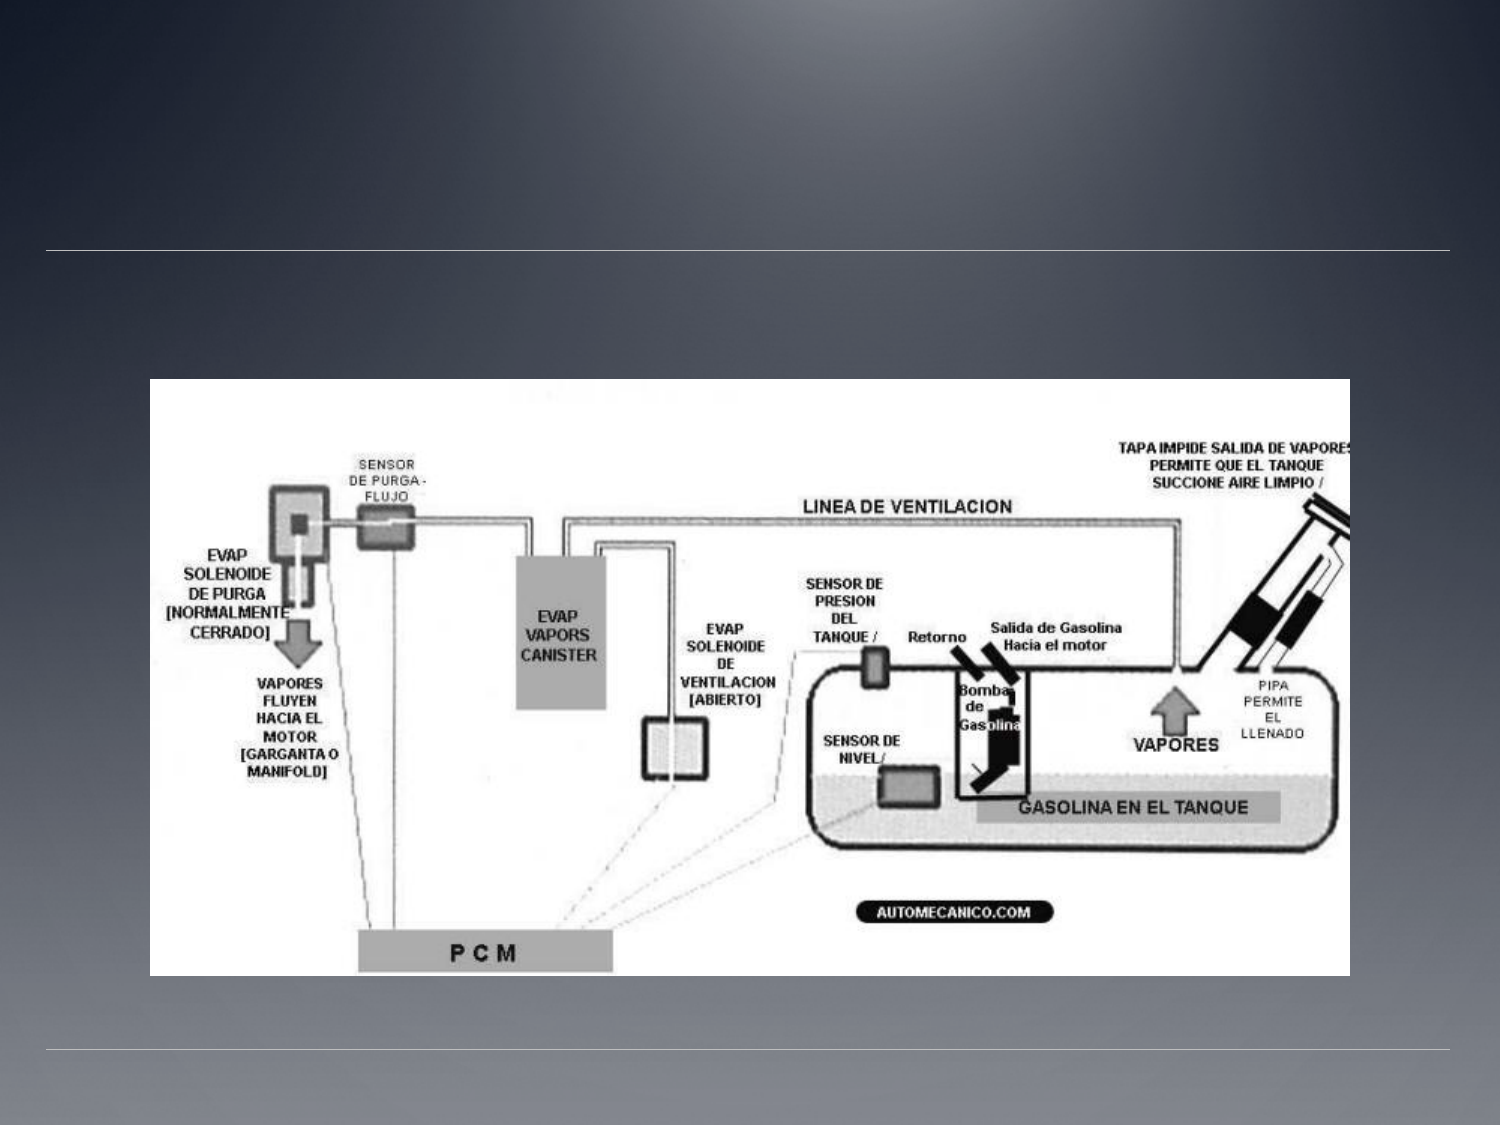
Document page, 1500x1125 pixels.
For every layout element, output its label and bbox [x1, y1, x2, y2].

list [147, 377, 1352, 978]
